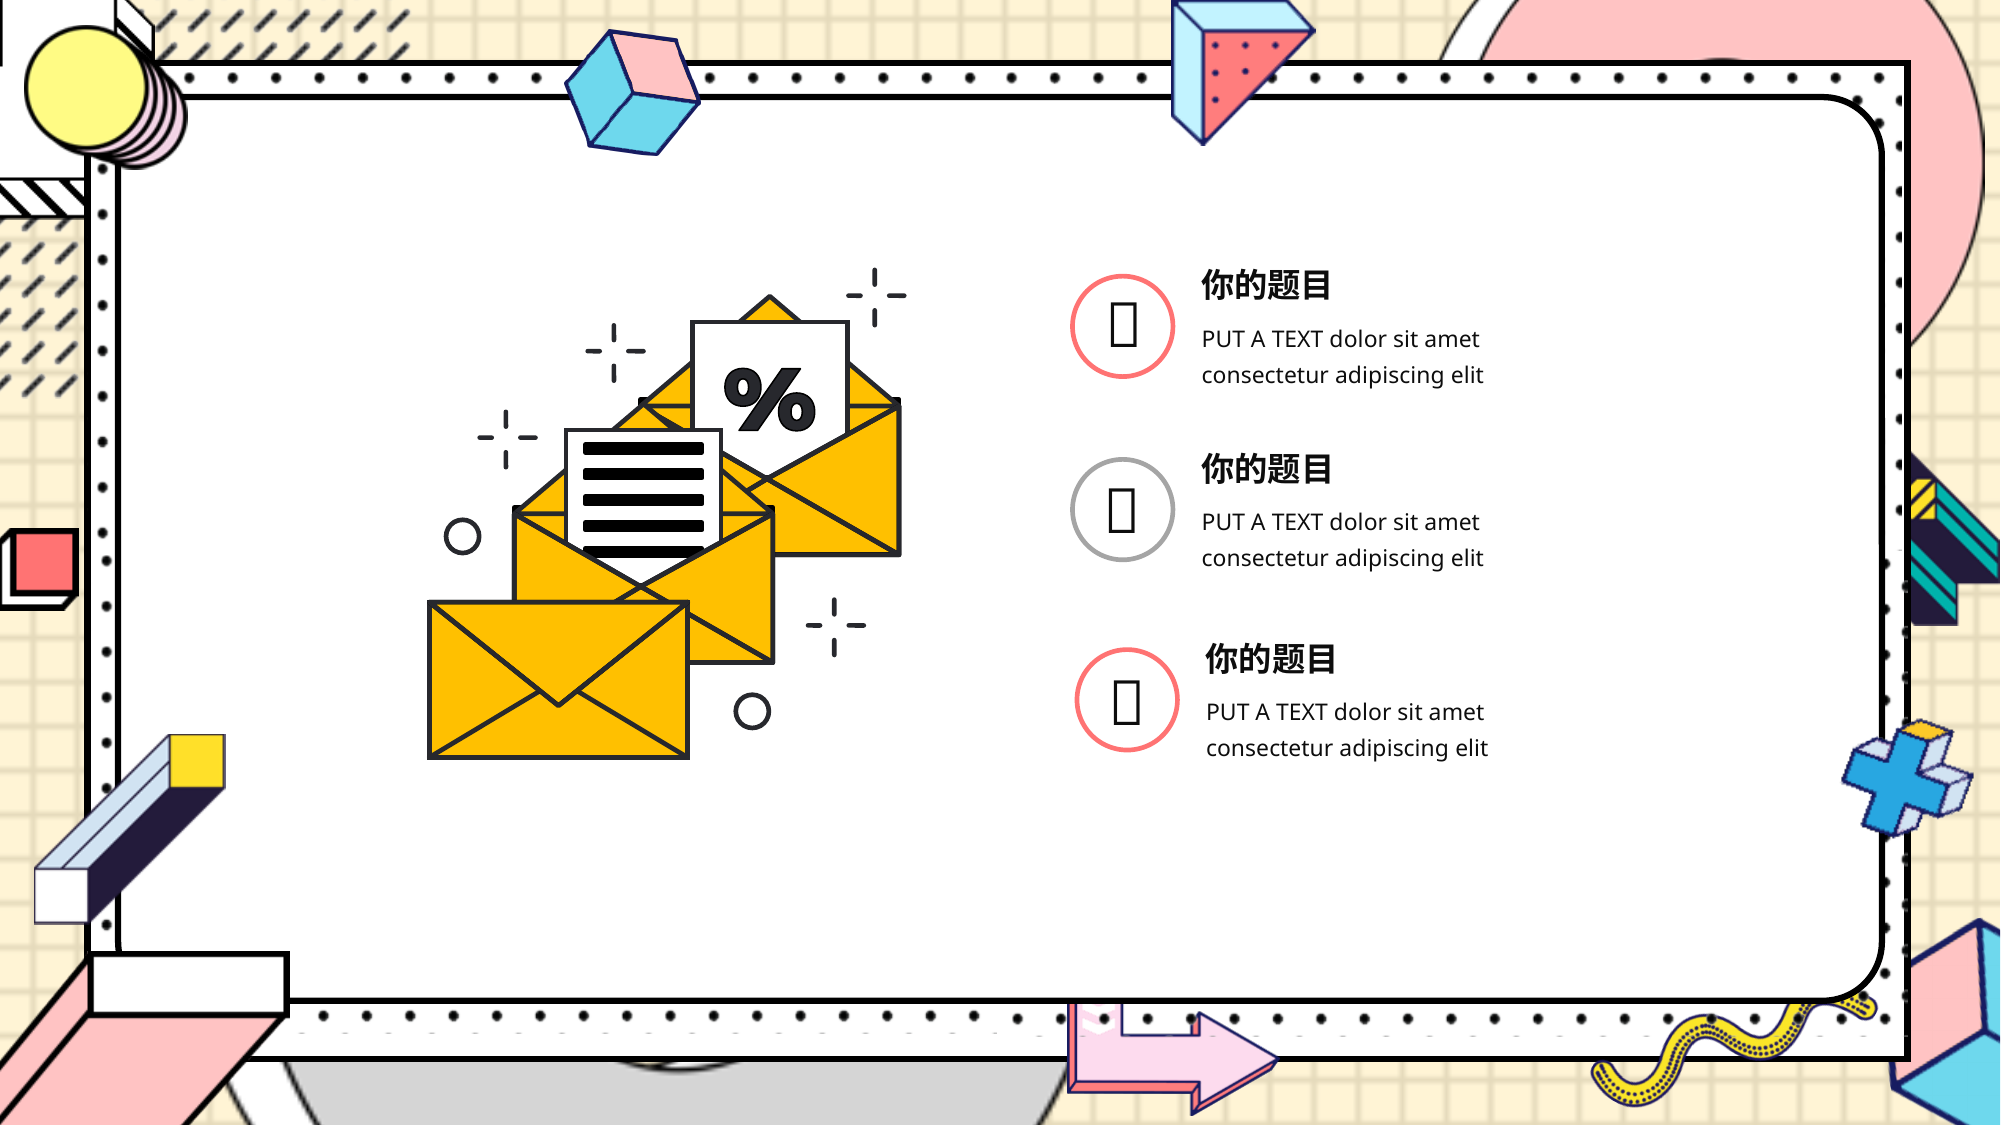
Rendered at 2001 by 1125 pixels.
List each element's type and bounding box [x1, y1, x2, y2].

picture [24, 0, 2001, 1125]
text_box [1072, 440, 1544, 578]
text_box [429, 269, 905, 758]
picture [0, 220, 997, 1125]
text_box [1072, 256, 1544, 395]
text_box [1076, 630, 1548, 768]
